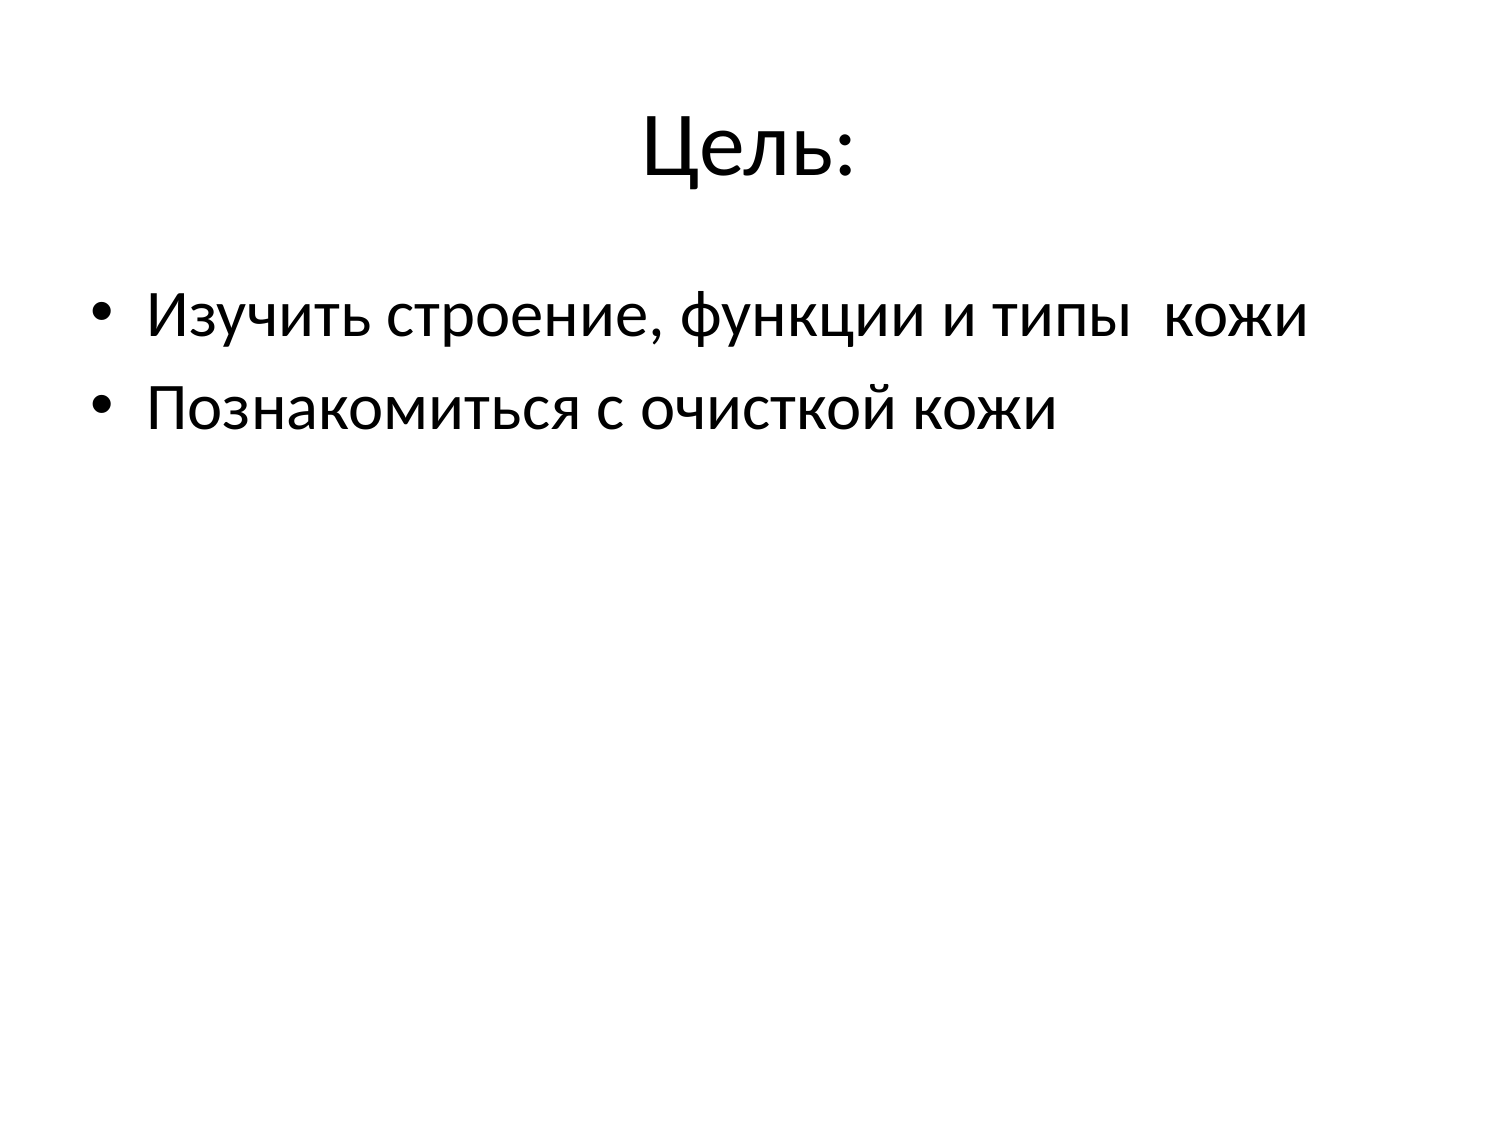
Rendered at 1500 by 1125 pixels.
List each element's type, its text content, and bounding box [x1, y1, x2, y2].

list Изучить строение, функции и типы кожи Познакомиться с очисткой кожи [75, 262, 1425, 1005]
title Цель: [75, 45, 1425, 233]
